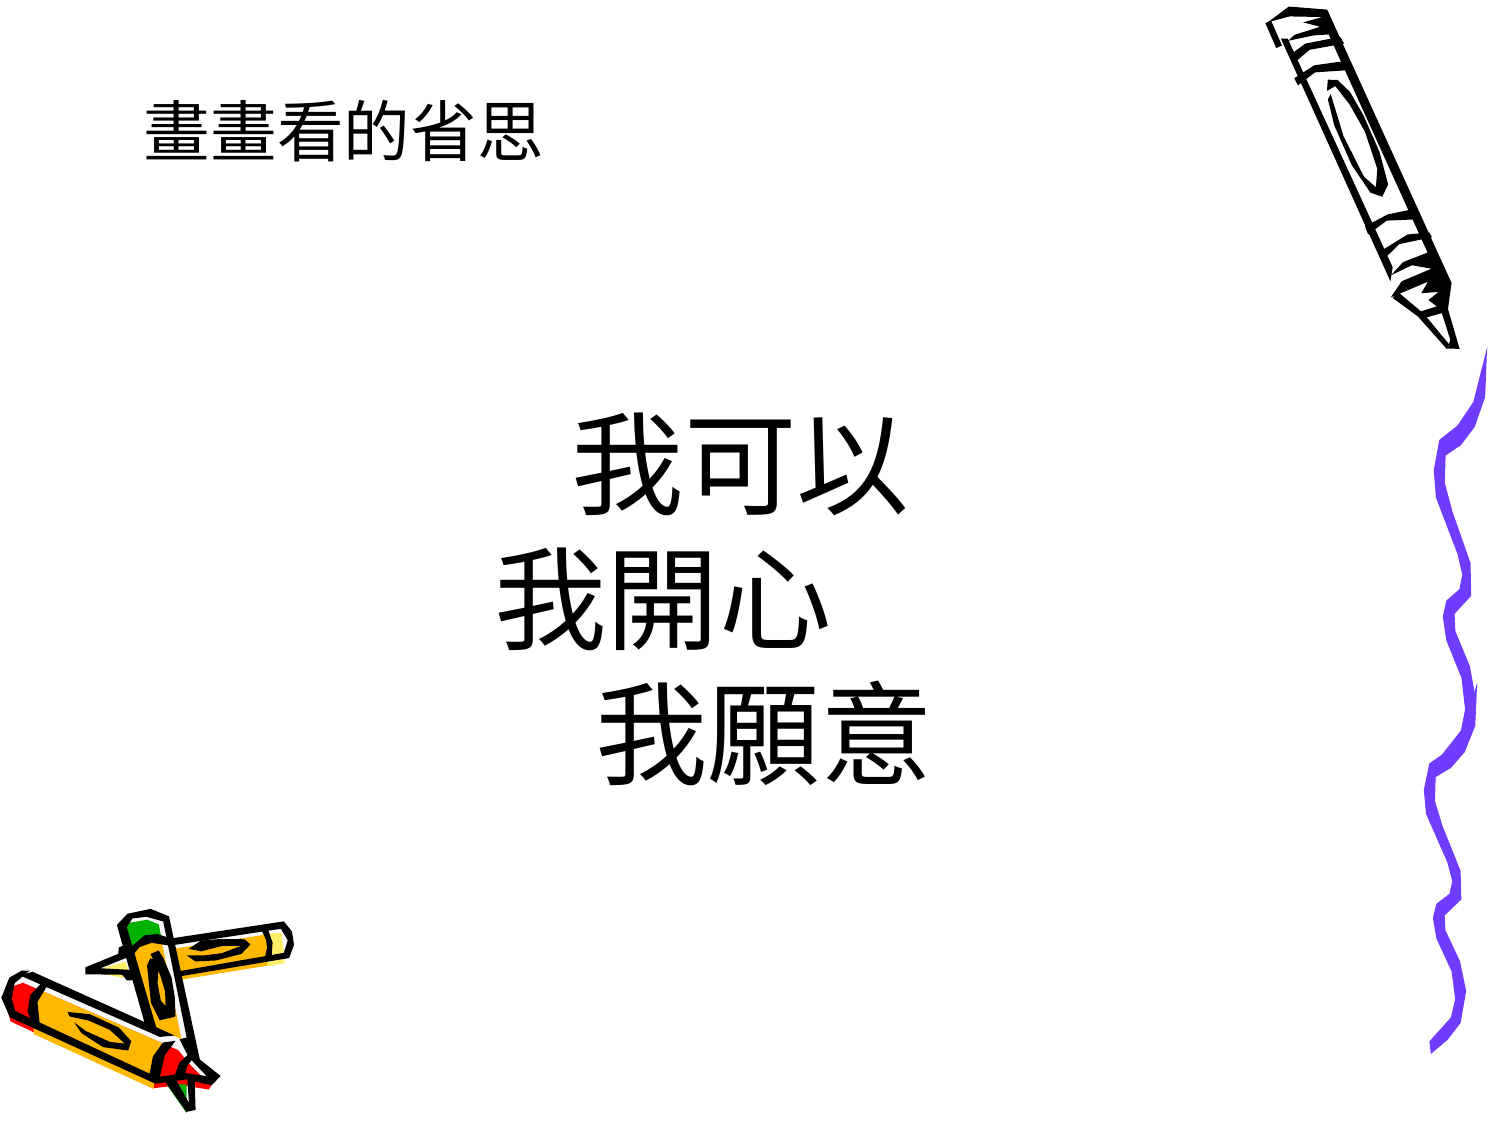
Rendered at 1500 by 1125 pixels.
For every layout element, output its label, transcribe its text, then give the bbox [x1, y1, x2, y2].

text_box 畫畫看的省思 [128, 81, 586, 177]
text_box 我可以 我開心 我願意 [351, 386, 1084, 807]
